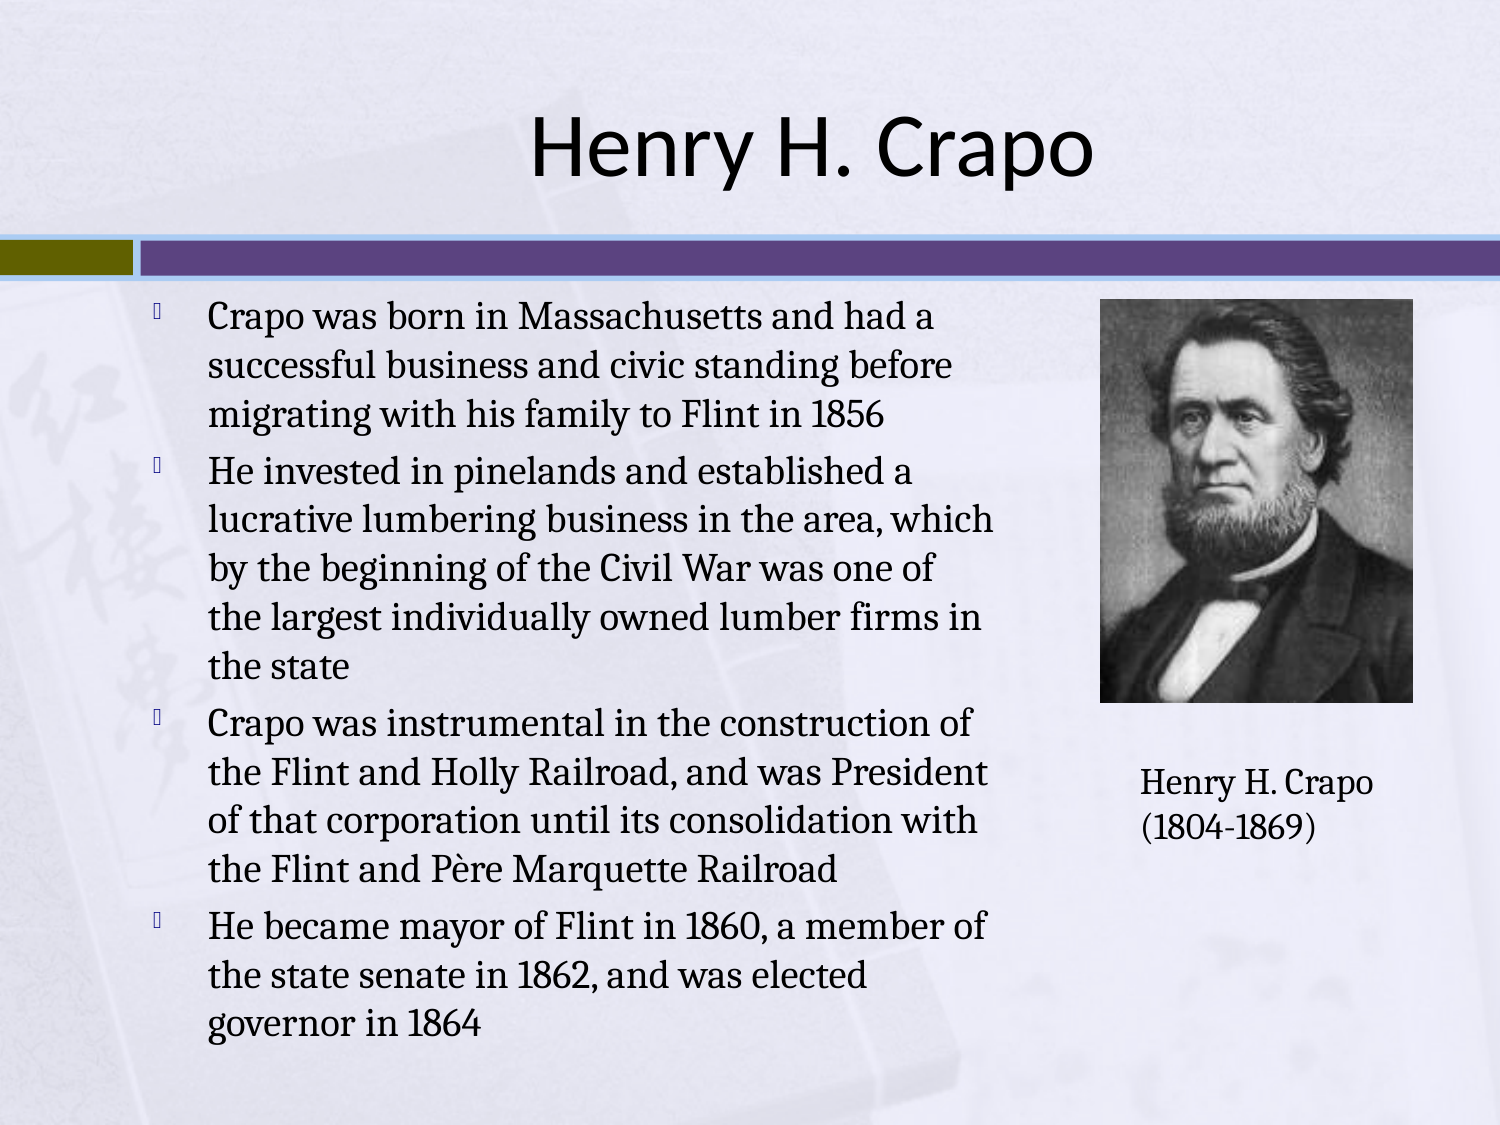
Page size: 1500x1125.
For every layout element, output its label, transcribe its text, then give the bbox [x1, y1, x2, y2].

picture [1099, 299, 1413, 704]
text_box Henry H. Crapo (1804-1869) [1124, 749, 1425, 855]
list Crapo was born in Massachusetts and had a successful business and civic standing before migrating with his family to Flint in 1856 He invested in pinelands and established a lucrative lumbering business in the area, which by the beginning of the Civil War was one of the largest individually owned lumber firms in the state Crapo was instrumental in the construction of the Flint and Holly Railroad, and was President of that corporation until its consolidation with the Flint and Père Marquette Railroad He became mayor of Flint in 1860, a member of the state senate in 1862, and was elected governor in 1864 [138, 281, 1013, 1076]
title Henry H. Crapo [138, 46, 1489, 234]
